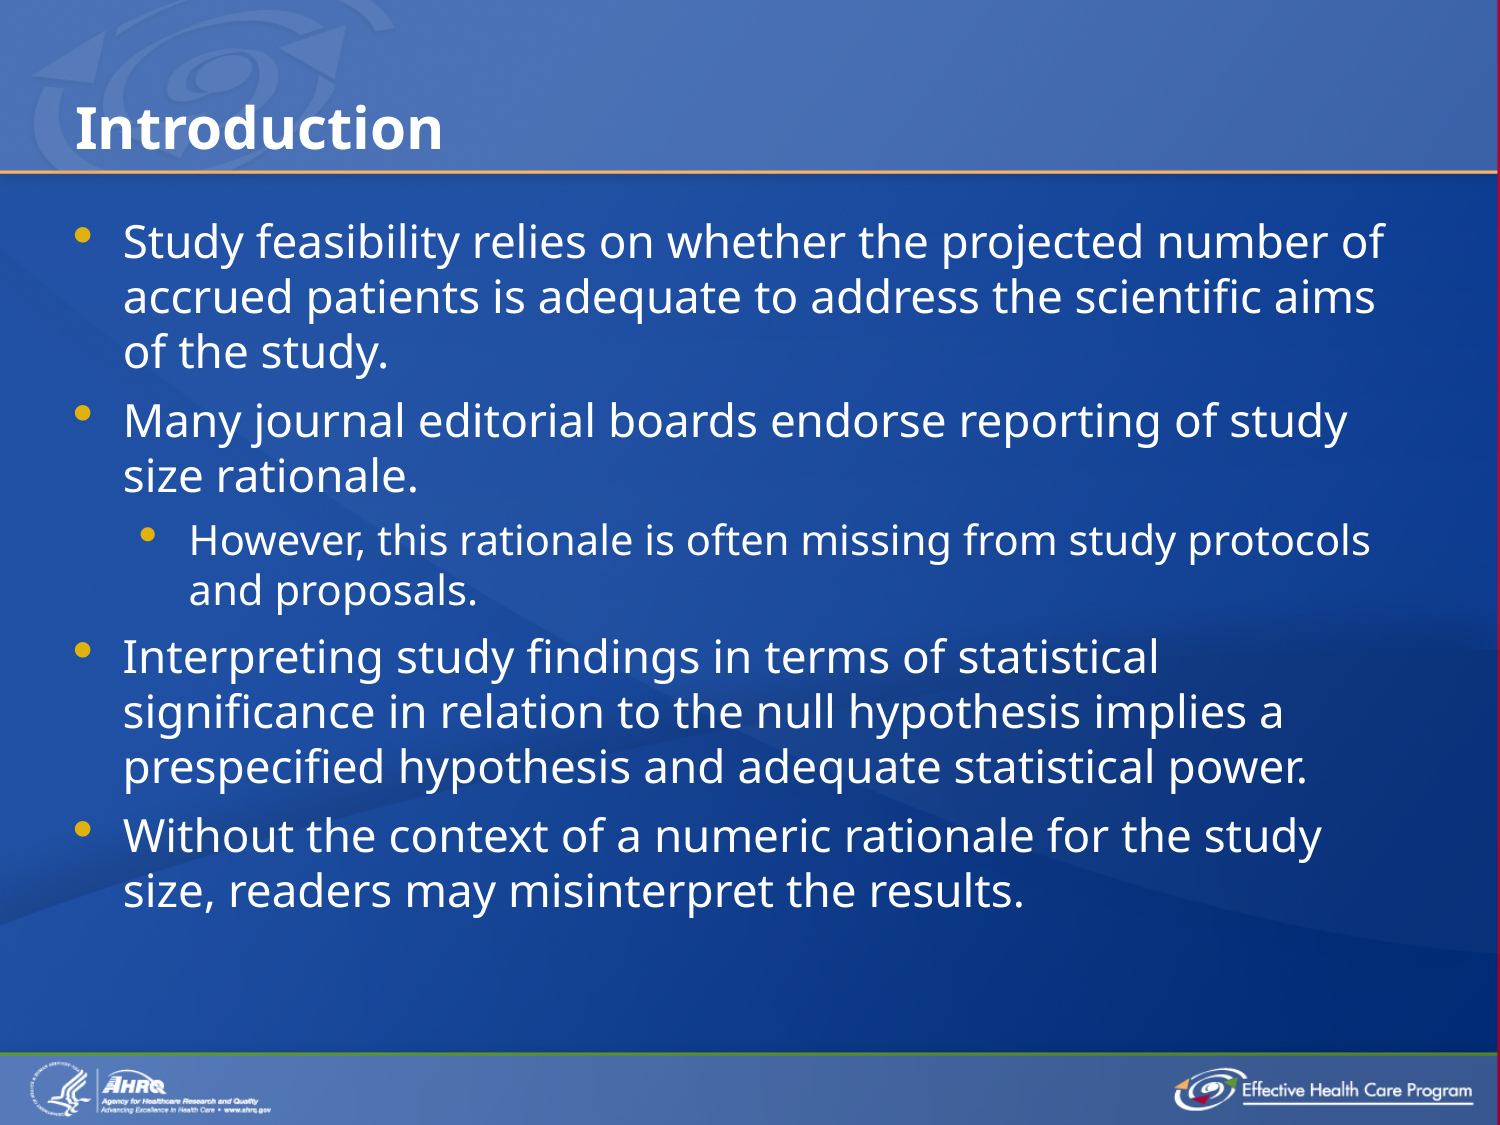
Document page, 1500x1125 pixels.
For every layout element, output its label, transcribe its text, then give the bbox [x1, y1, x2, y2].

picture [0, 0, 1500, 1125]
title Introduction [75, 21, 1425, 163]
list Study feasibility relies on whether the projected number of accrued patients is adequate to address the scientific aims of the study. Many journal editorial boards endorse reporting of study size rationale. However, this rationale is often missing from study protocols and proposals. Interpreting study findings in terms of statistical significance in relation to the null hypothesis implies a prespecified hypothesis and adequate statistical power. Without the context of a numeric rationale for the study size, readers may misinterpret the results. [75, 213, 1425, 1005]
